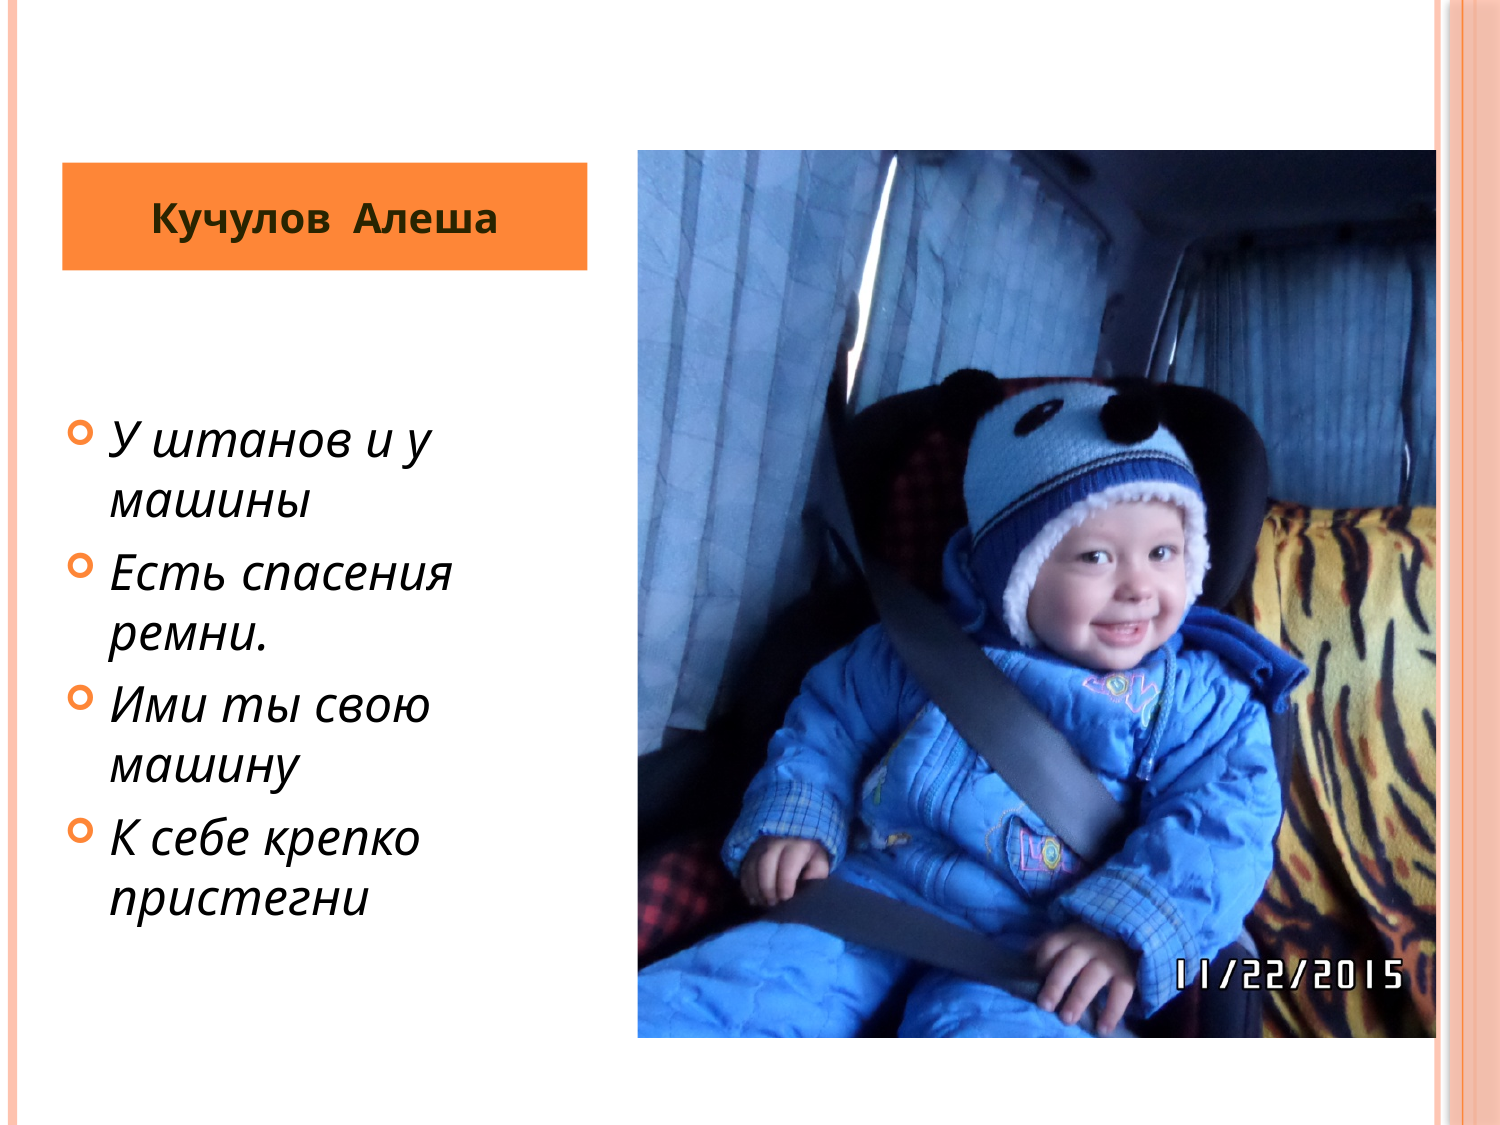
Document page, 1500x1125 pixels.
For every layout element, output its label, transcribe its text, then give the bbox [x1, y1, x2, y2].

list Кучулов Алеша [62, 162, 588, 271]
list У штанов и у машины Есть спасения ремни. Ими ты свою машину К себе крепко пристегни [50, 399, 600, 1038]
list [636, 149, 1437, 1038]
